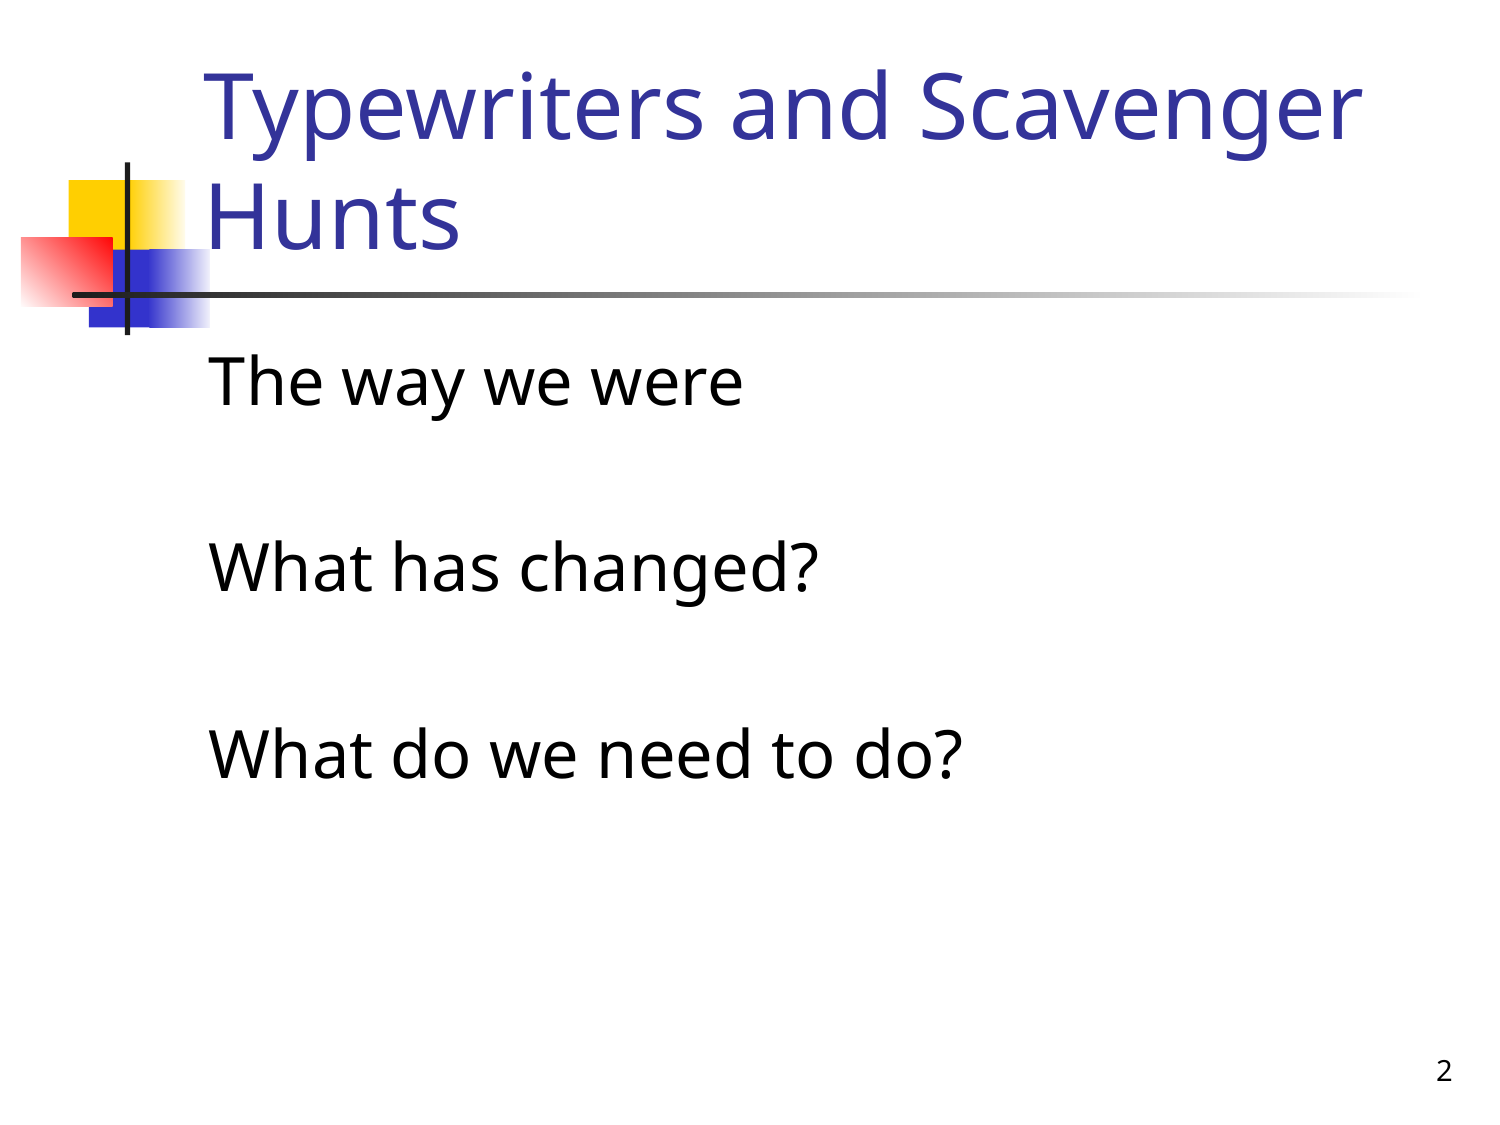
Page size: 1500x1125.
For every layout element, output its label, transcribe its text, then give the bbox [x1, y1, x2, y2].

title Typewriters and Scavenger Hunts [188, 34, 1468, 276]
slide_number 2 [1154, 1023, 1468, 1100]
list The way we were What has changed? What do we need to do? [193, 330, 1470, 1007]
